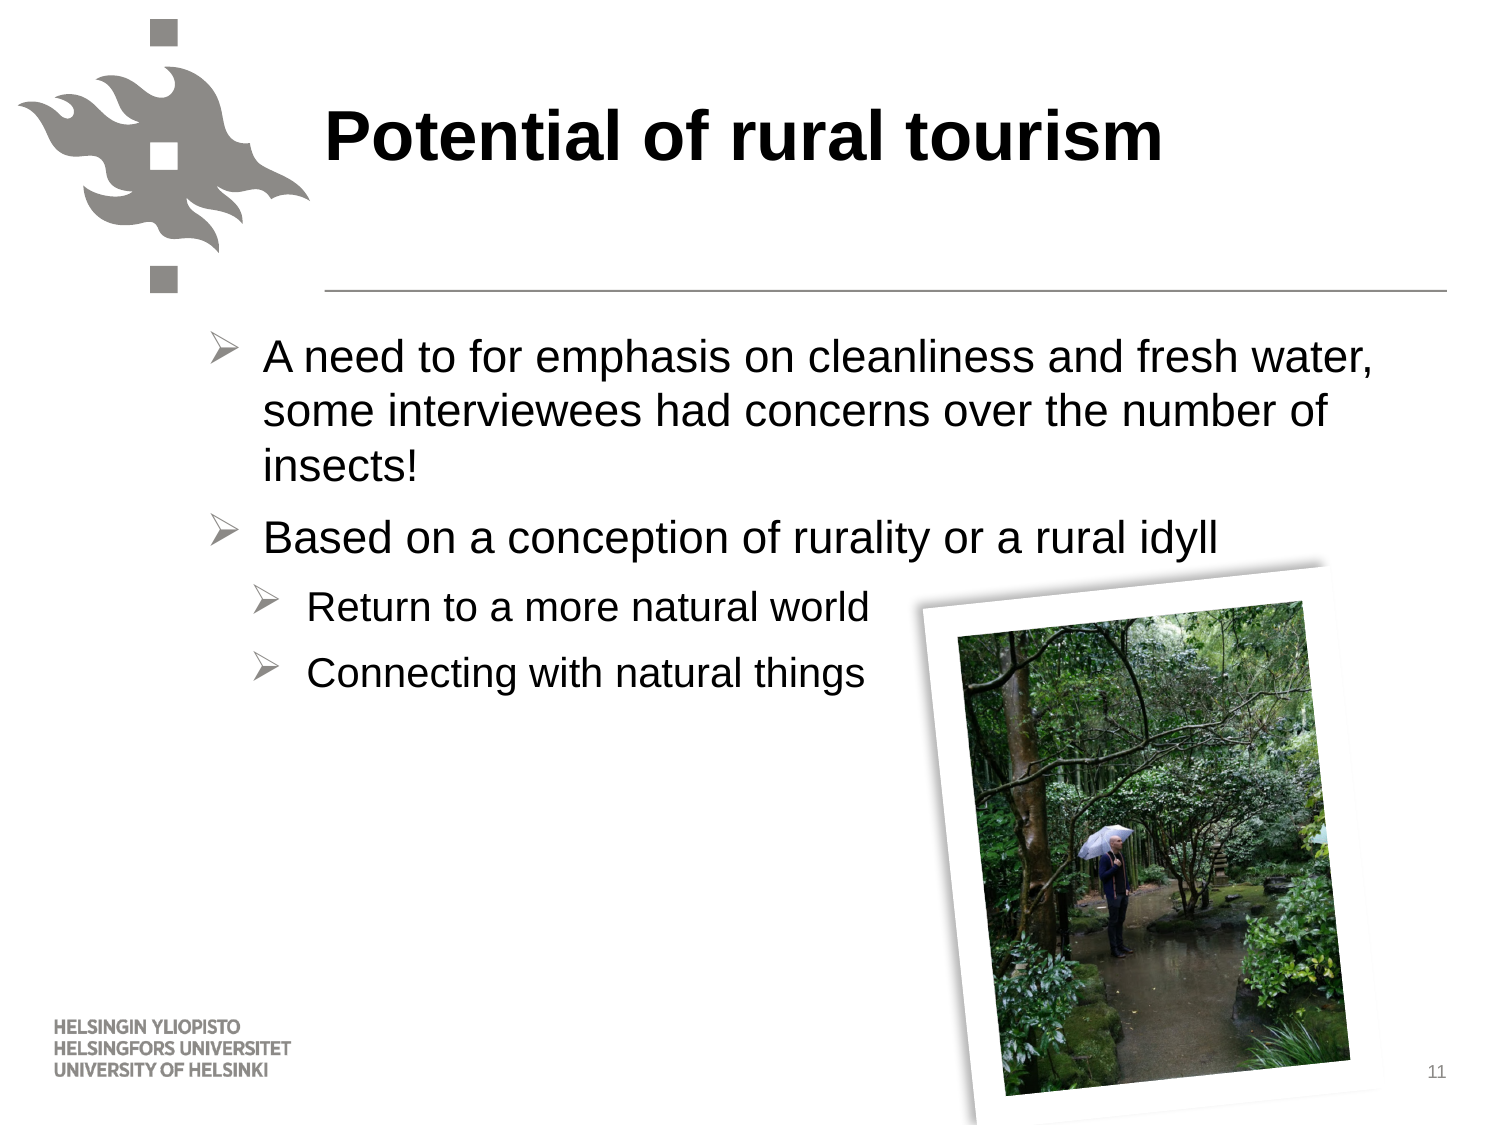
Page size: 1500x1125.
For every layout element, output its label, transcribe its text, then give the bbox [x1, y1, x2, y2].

list A need to for emphasis on cleanliness and fresh water, some interviewees had concerns over the number of insects! Based on a conception of rurality or a rural idyll Return to a more natural world Connecting with natural things [206, 326, 1447, 988]
title Potential of rural tourism [324, 90, 1447, 279]
slide_number 11 [1377, 1011, 1447, 1083]
picture [958, 601, 1350, 1096]
picture [53, 1017, 292, 1079]
